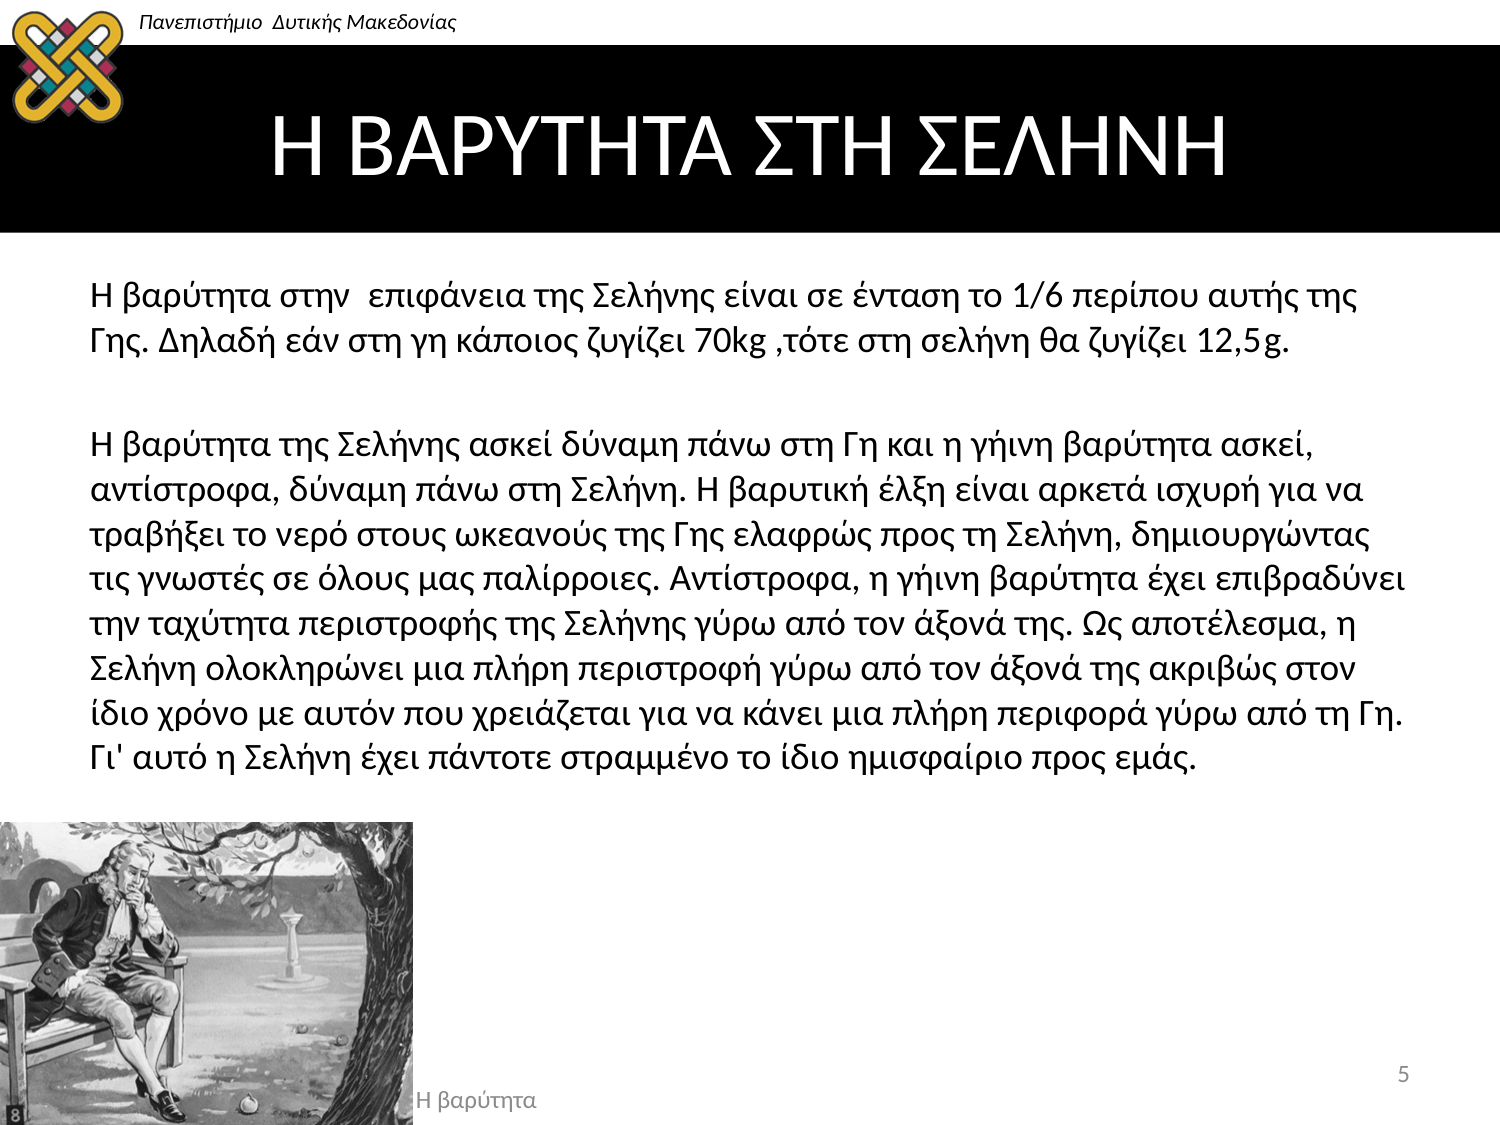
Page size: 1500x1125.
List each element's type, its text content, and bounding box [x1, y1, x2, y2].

text_box Πανεπιστήμιο Δυτικής Μακεδονίας [137, 0, 479, 41]
picture [0, 822, 414, 1125]
title Η ΒΑΡΥΤΗΤΑ ΣΤΗ ΣΕΛΗΝΗ [0, 45, 1500, 233]
slide_number 5 [1074, 1042, 1425, 1103]
list Η βαρύτητα στην επιφάνεια της Σελήνης είναι σε ένταση το 1/6 περίπου αυτής της Γης. Δηλαδή εάν στη γη κάποιος ζυγίζει 70kg ,τότε στη σελήνη θα ζυγίζει 12,5g. Η βαρύτητα της Σελήνης ασκεί δύναμη πάνω στη Γη και η γήινη βαρύτητα ασκεί, αντίστροφα, δύναμη πάνω στη Σελήνη. Η βαρυτική έλξη είναι αρκετά ισχυρή για να τραβήξει το νερό στους ωκεανούς της Γης ελαφρώς προς τη Σελήνη, δημιουργώντας τις γνωστές σε όλους μας παλίρροιες. Αντίστροφα, η γήινη βαρύτητα έχει επιβραδύνει την ταχύτητα περιστροφής της Σελήνης γύρω από τον άξονά της. Ως αποτέλεσμα, η Σελήνη ολοκληρώνει μια πλήρη περιστροφή γύρω από τον άξονά της ακριβώς στον ίδιο χρόνο με αυτόν που χρειάζεται για να κάνει μια πλήρη περιφορά γύρω από τη Γη. Γι' αυτό η Σελήνη έχει πάντοτε στραμμένο το ίδιο ημισφαίριο προς εμάς. [75, 262, 1425, 835]
footer Η βαρύτητα [418, 1068, 717, 1125]
picture [0, 0, 136, 135]
